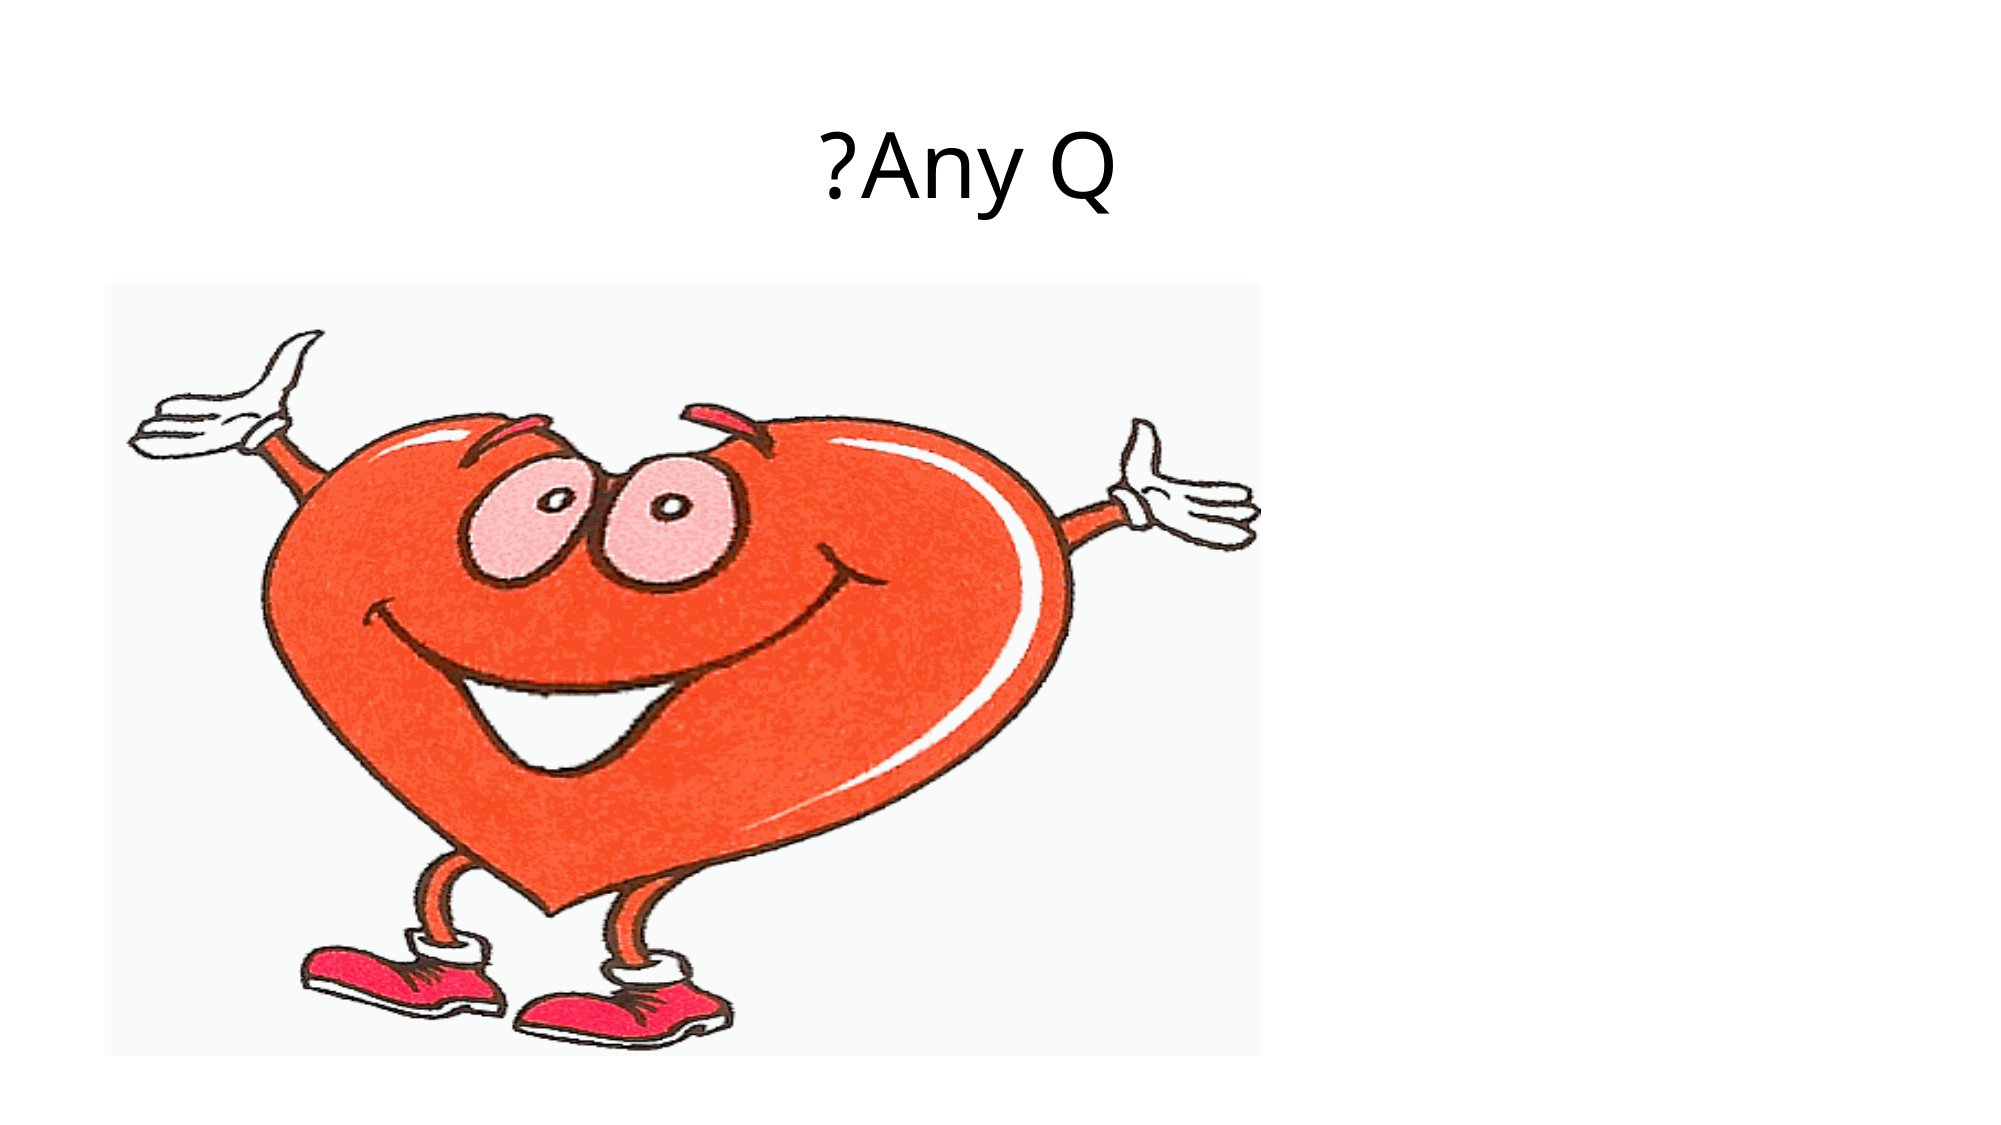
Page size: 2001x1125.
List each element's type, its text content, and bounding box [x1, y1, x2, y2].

picture [105, 284, 1261, 1056]
title Any Q? [71, 59, 1863, 278]
